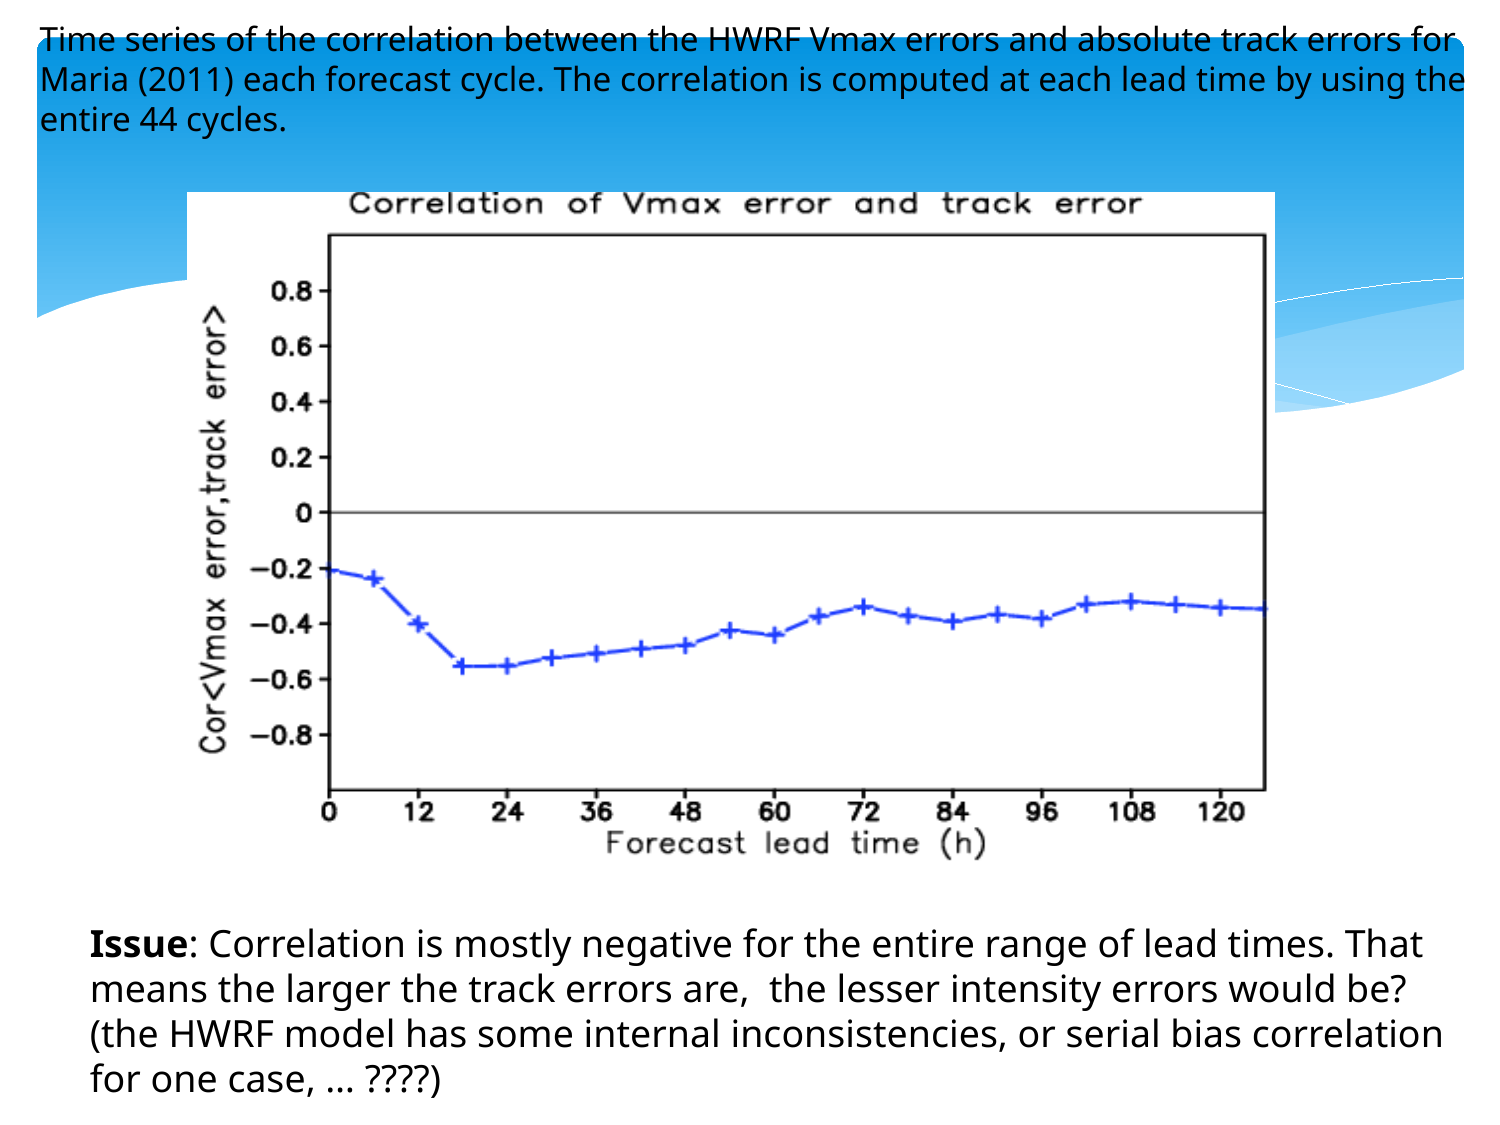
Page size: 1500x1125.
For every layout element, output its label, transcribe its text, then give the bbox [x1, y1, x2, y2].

text_box Time series of the correlation between the HWRF Vmax errors and absolute track errors for Maria (2011) each forecast cycle. The correlation is computed at each lead time by using the entire 44 cycles. [24, 10, 1497, 146]
picture [187, 192, 1276, 862]
text_box Issue: Correlation is mostly negative for the entire range of lead times. That means the larger the track errors are, the lesser intensity errors would be? (the HWRF model has some internal inconsistencies, or serial bias correlation for one case, … ????) [75, 912, 1475, 1108]
